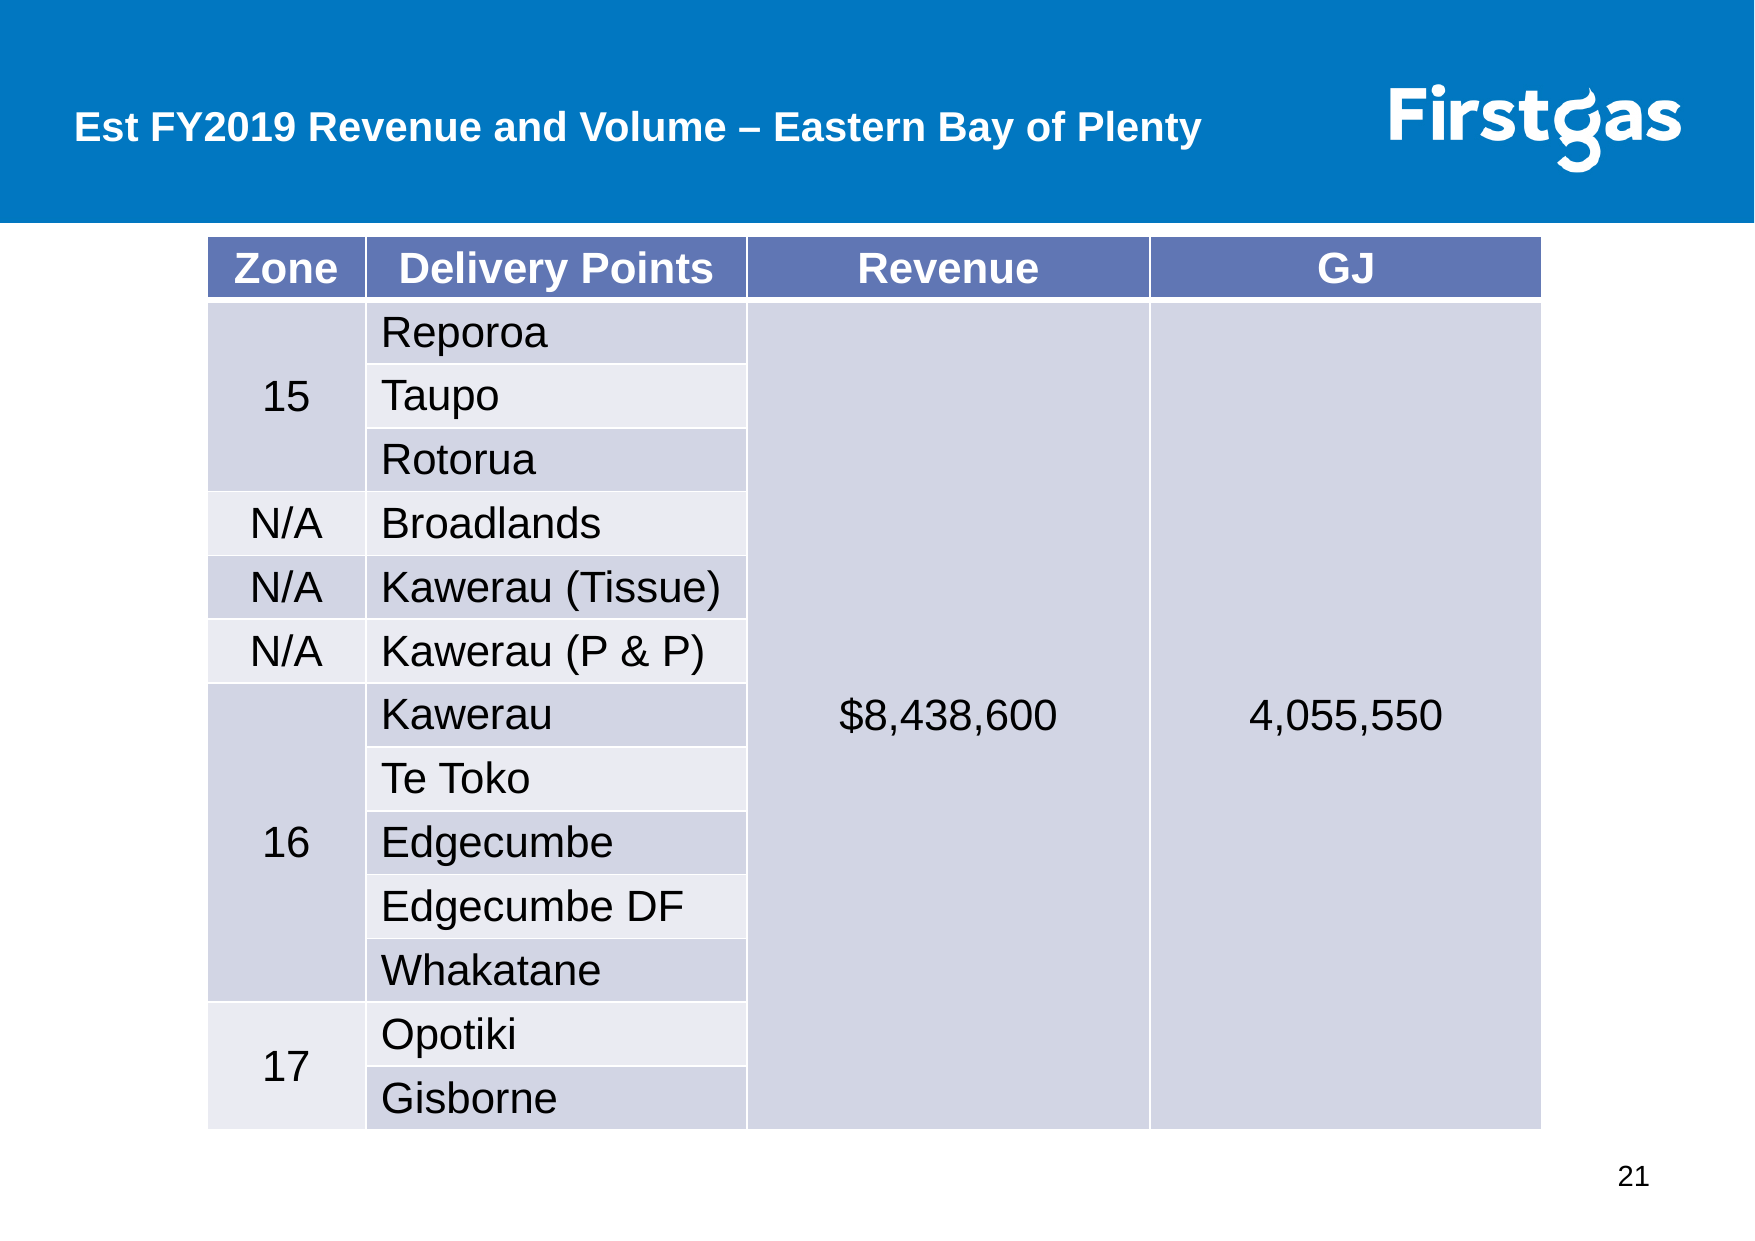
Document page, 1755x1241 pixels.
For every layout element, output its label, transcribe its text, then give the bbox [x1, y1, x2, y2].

table_cell 15 [208, 303, 365, 491]
table_cell Kawerau (P & P) [367, 620, 746, 682]
table_cell $8,438,600 [748, 303, 1149, 1129]
table_cell N/A [208, 492, 365, 555]
table_cell Reporoa [367, 303, 746, 363]
table_cell Rotorua [367, 429, 746, 491]
table_cell Edgecumbe [367, 812, 746, 874]
table_header Zone [208, 237, 365, 297]
table_cell N/A [208, 556, 365, 618]
table_cell Broadlands [367, 492, 746, 555]
table_cell Kawerau (Tissue) [367, 556, 746, 618]
table_cell N/A [208, 620, 365, 682]
table_header Delivery Points [367, 237, 746, 297]
table_header GJ [1151, 237, 1541, 297]
table_cell Taupo [367, 365, 746, 427]
table_cell Kawerau [367, 684, 746, 746]
table_cell Opotiki [367, 1003, 746, 1065]
table_cell Te Toko [367, 748, 746, 810]
table_header Revenue [748, 237, 1149, 297]
table_cell Whakatane [367, 939, 746, 1001]
text_box Est FY2019 Revenue and Volume – Eastern Bay of Plenty [73, 78, 1350, 148]
table_cell 4,055,550 [1151, 303, 1541, 1129]
slide_number 21 [1257, 1149, 1667, 1216]
table_cell Edgecumbe DF [367, 875, 746, 938]
table_cell 17 [208, 1003, 365, 1129]
picture [0, 0, 1755, 1241]
table_cell Gisborne [367, 1067, 746, 1129]
table_cell 16 [208, 684, 365, 1001]
